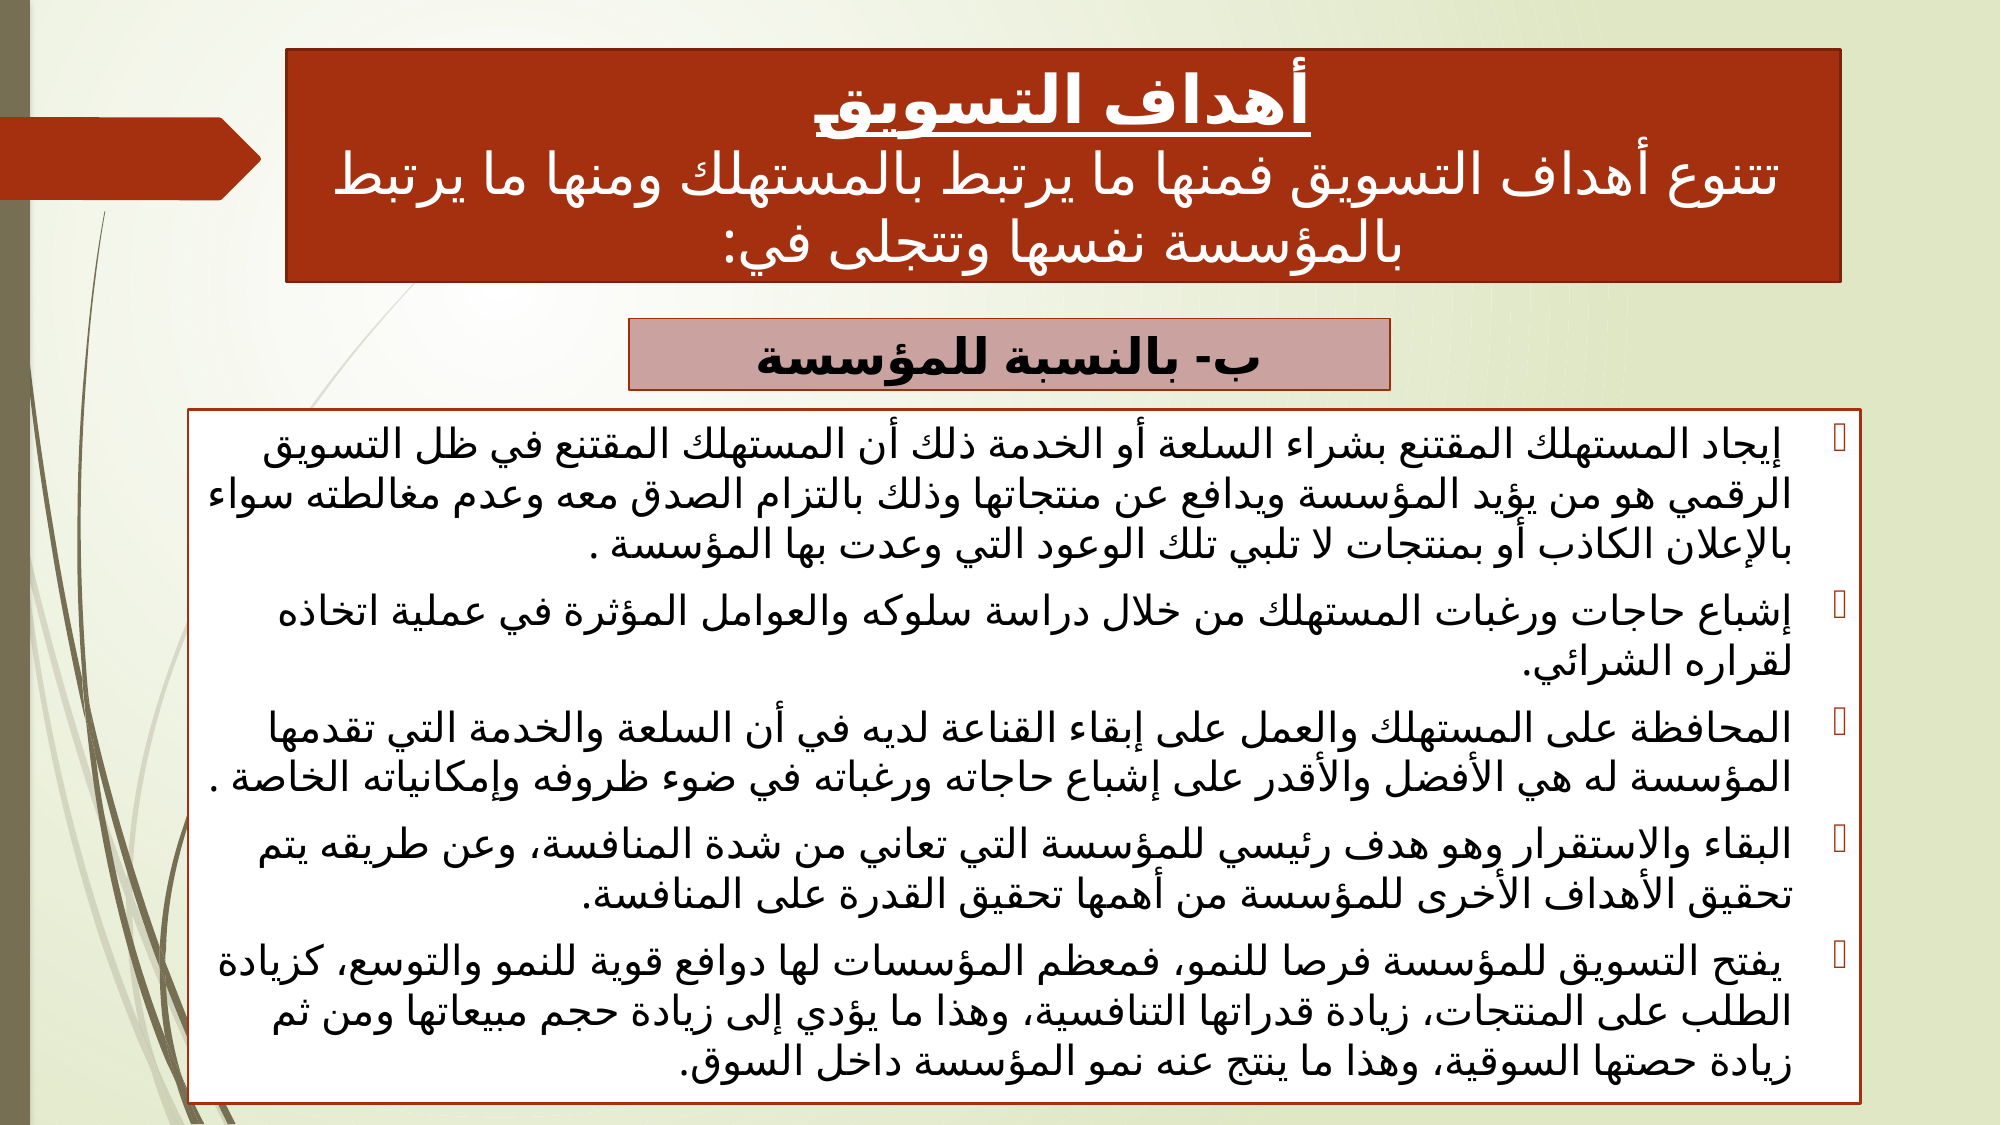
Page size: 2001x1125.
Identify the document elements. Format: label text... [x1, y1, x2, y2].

list إيجاد المستهلك المقتنع بشراء السلعة أو الخدمة ذلك أن المستهلك المقتنع في ظل التسويق الرقمي هو من يؤيد المؤسسة ويدافع عن منتجاتها وذلك بالتزام الصدق معه وعدم مغالطته سواء بالإعلان الكاذب أو بمنتجات لا تلبي تلك الوعود التي وعدت بها المؤسسة . إشباع حاجات ورغبات المستهلك من خلال دراسة سلوكه والعوامل المؤثرة في عملية اتخاذه لقراره الشرائي. المحافظة على المستهلك والعمل على إبقاء القناعة لديه في أن السلعة والخدمة التي تقدمها المؤسسة له هي الأفضل والأقدر على إشباع حاجاته ورغباته في ضوء ظروفه وإمكانياته الخاصة . البقاء والاستقرار وهو هدف رئيسي للمؤسسة التي تعاني من شدة المنافسة، وعن طريقه يتم تحقيق الأهداف الأخرى للمؤسسة من أهمها تحقيق القدرة على المنافسة. يفتح التسويق للمؤسسة فرصا للنمو، فمعظم المؤسسات لها دوافع قوية للنمو والتوسع، كزيادة الطلب على المنتجات، زيادة قدراتها التنافسية، وهذا ما يؤدي إلى زيادة حجم مبيعاتها ومن ثم زيادة حصتها السوقية، وهذا ما ينتج عنه نمو المؤسسة داخل السوق. [187, 408, 1862, 1105]
text_box ب- بالنسبة للمؤسسة [628, 318, 1391, 391]
title أهداف التسويق تتنوع أهداف التسويق فمنها ما يرتبط بالمستهلك ومنها ما يرتبط بالمؤسسة نفسها وتتجلى في: [285, 48, 1842, 283]
